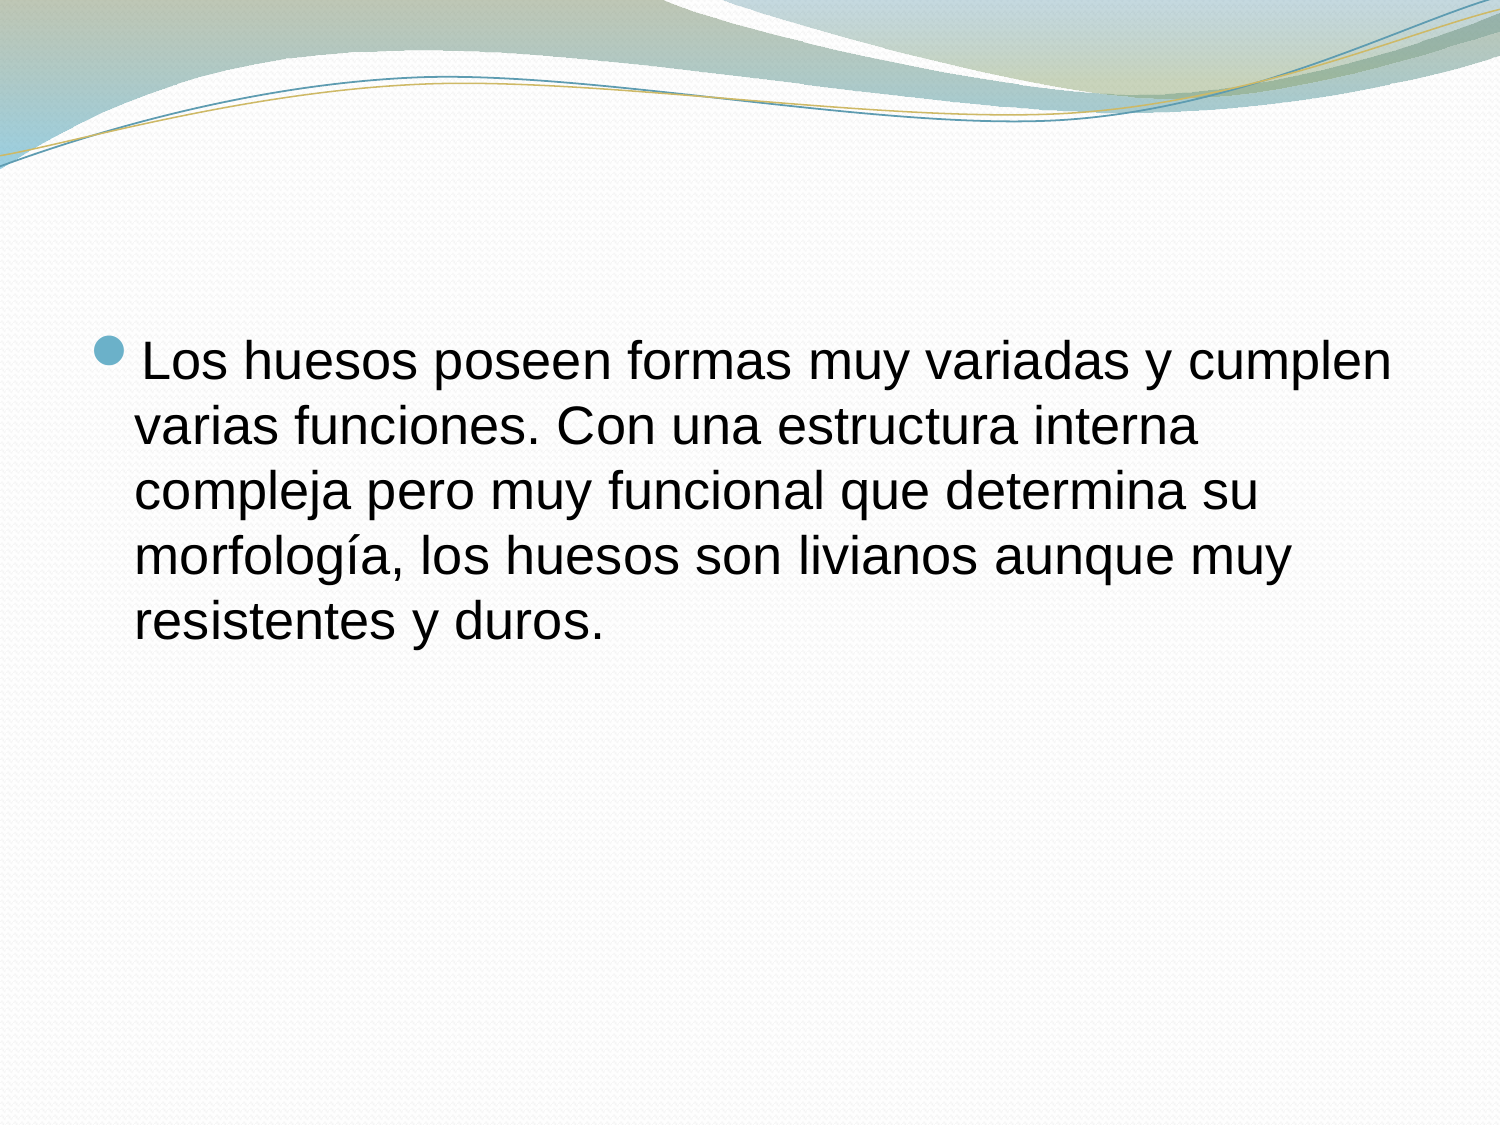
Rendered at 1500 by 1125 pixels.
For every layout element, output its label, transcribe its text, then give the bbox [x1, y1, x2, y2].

list Los huesos poseen formas muy variadas y cumplen varias funciones. Con una estructura interna compleja pero muy funcional que determina su morfología, los huesos son livianos aunque muy resistentes y duros. [75, 317, 1425, 1038]
